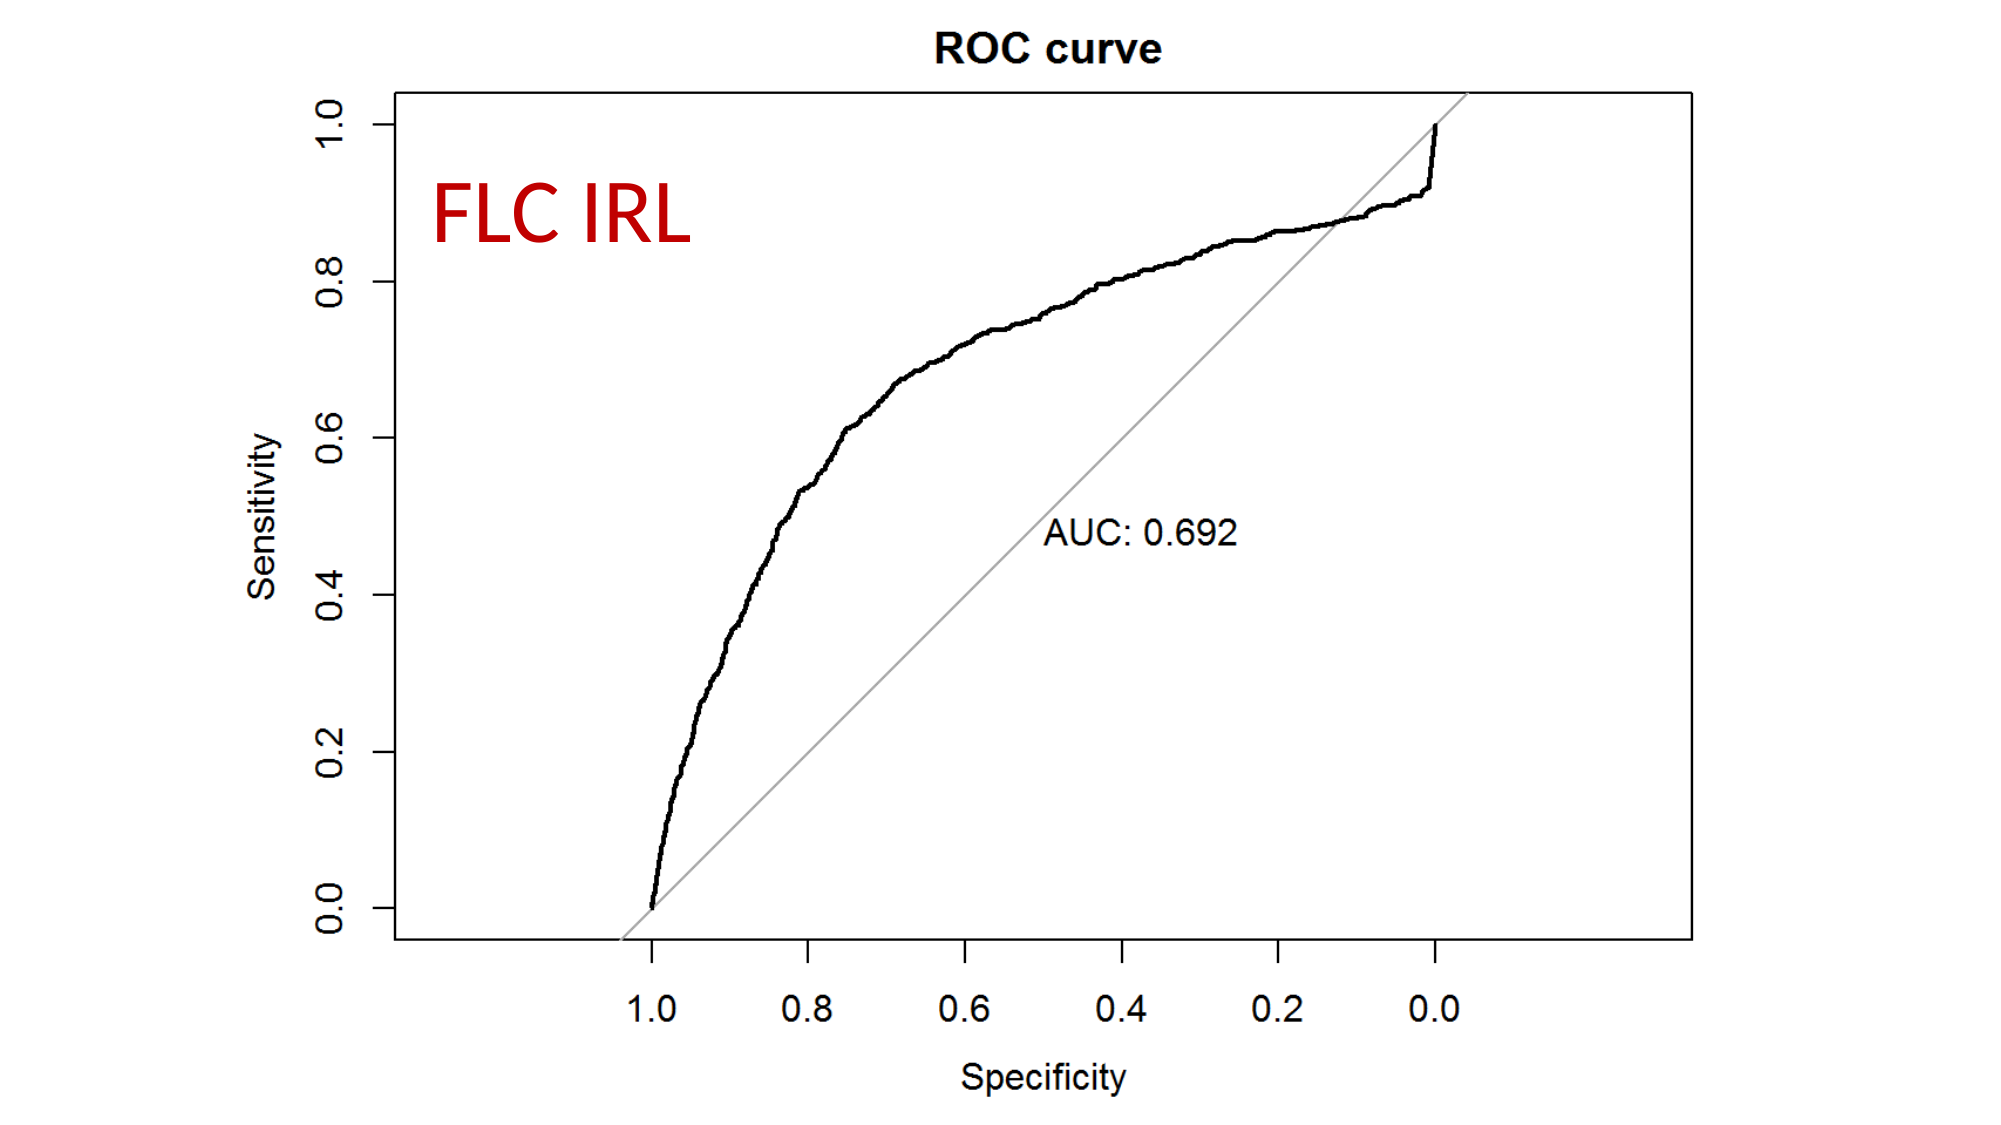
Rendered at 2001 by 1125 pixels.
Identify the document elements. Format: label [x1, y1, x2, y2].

picture [211, 0, 1787, 1125]
